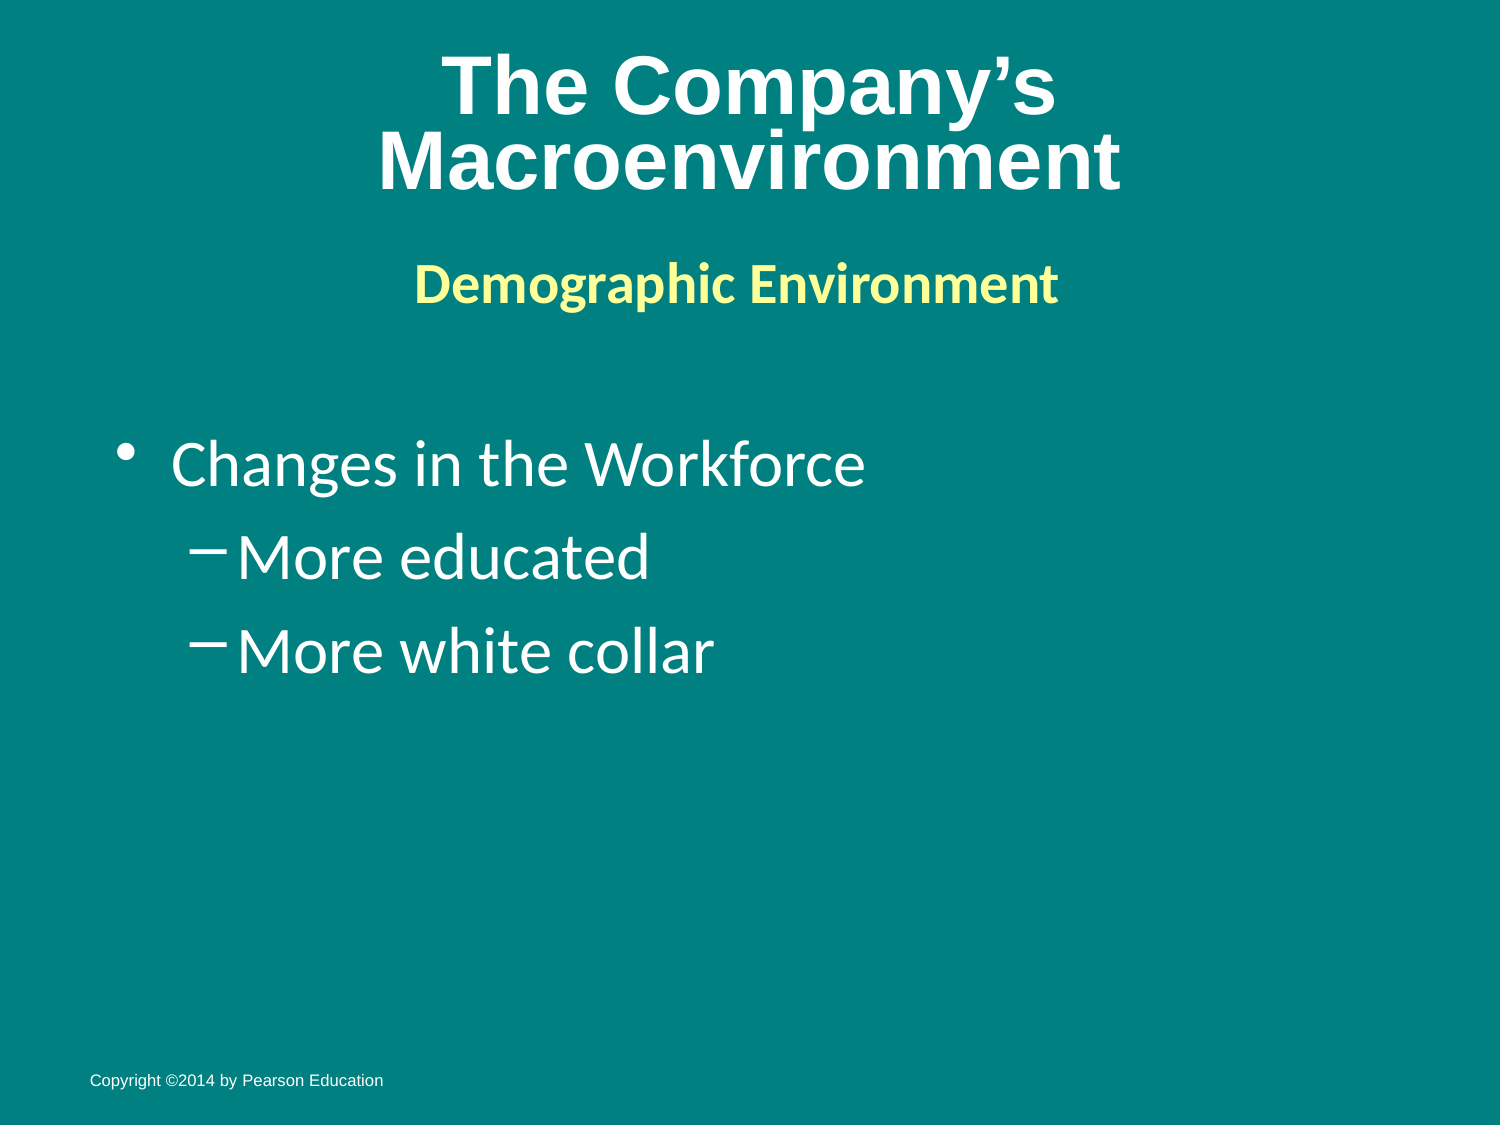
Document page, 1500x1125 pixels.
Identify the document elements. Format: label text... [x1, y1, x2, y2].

title The Company’s Macroenvironment [112, 37, 1388, 226]
list Demographic Environment [149, 237, 1326, 301]
text_box Copyright ©2014 by Pearson Education [74, 1062, 825, 1098]
list Changes in the Workforce More educated More white collar [99, 412, 1226, 1088]
